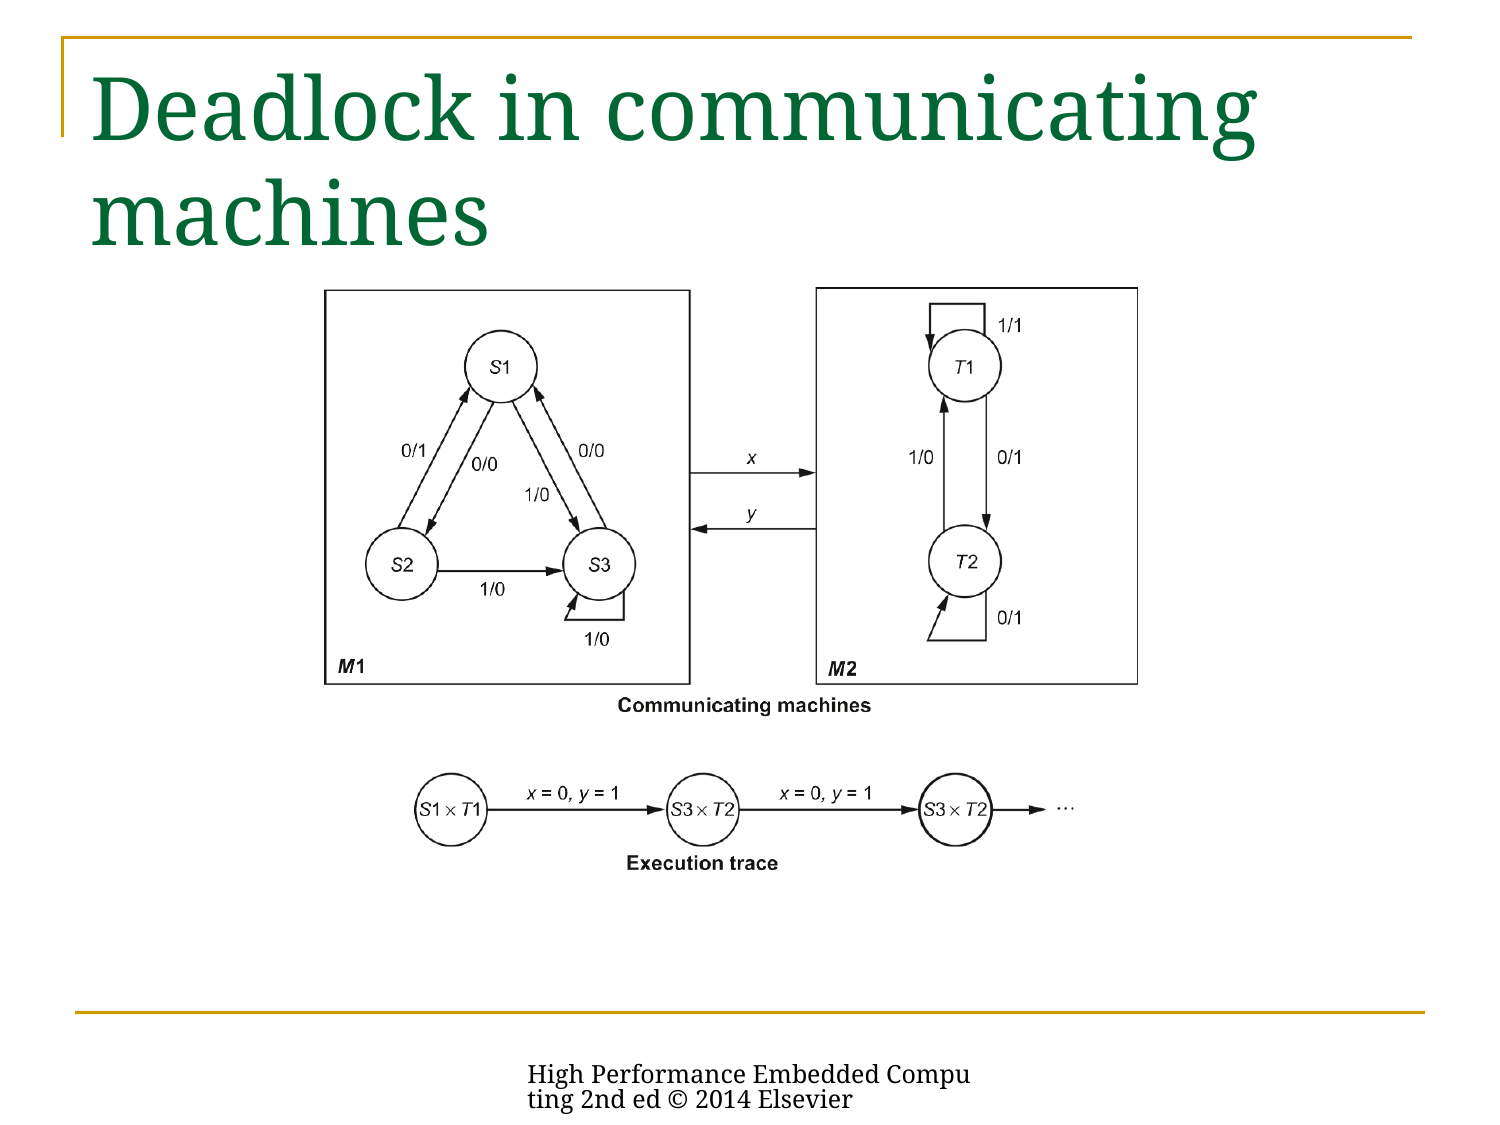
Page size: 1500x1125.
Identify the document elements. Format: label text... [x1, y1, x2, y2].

footer High Performance Embedded Computing 2nd ed © 2014 Elsevier [512, 1025, 988, 1100]
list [324, 287, 1138, 877]
title Deadlock in communicating machines [75, 45, 1425, 233]
